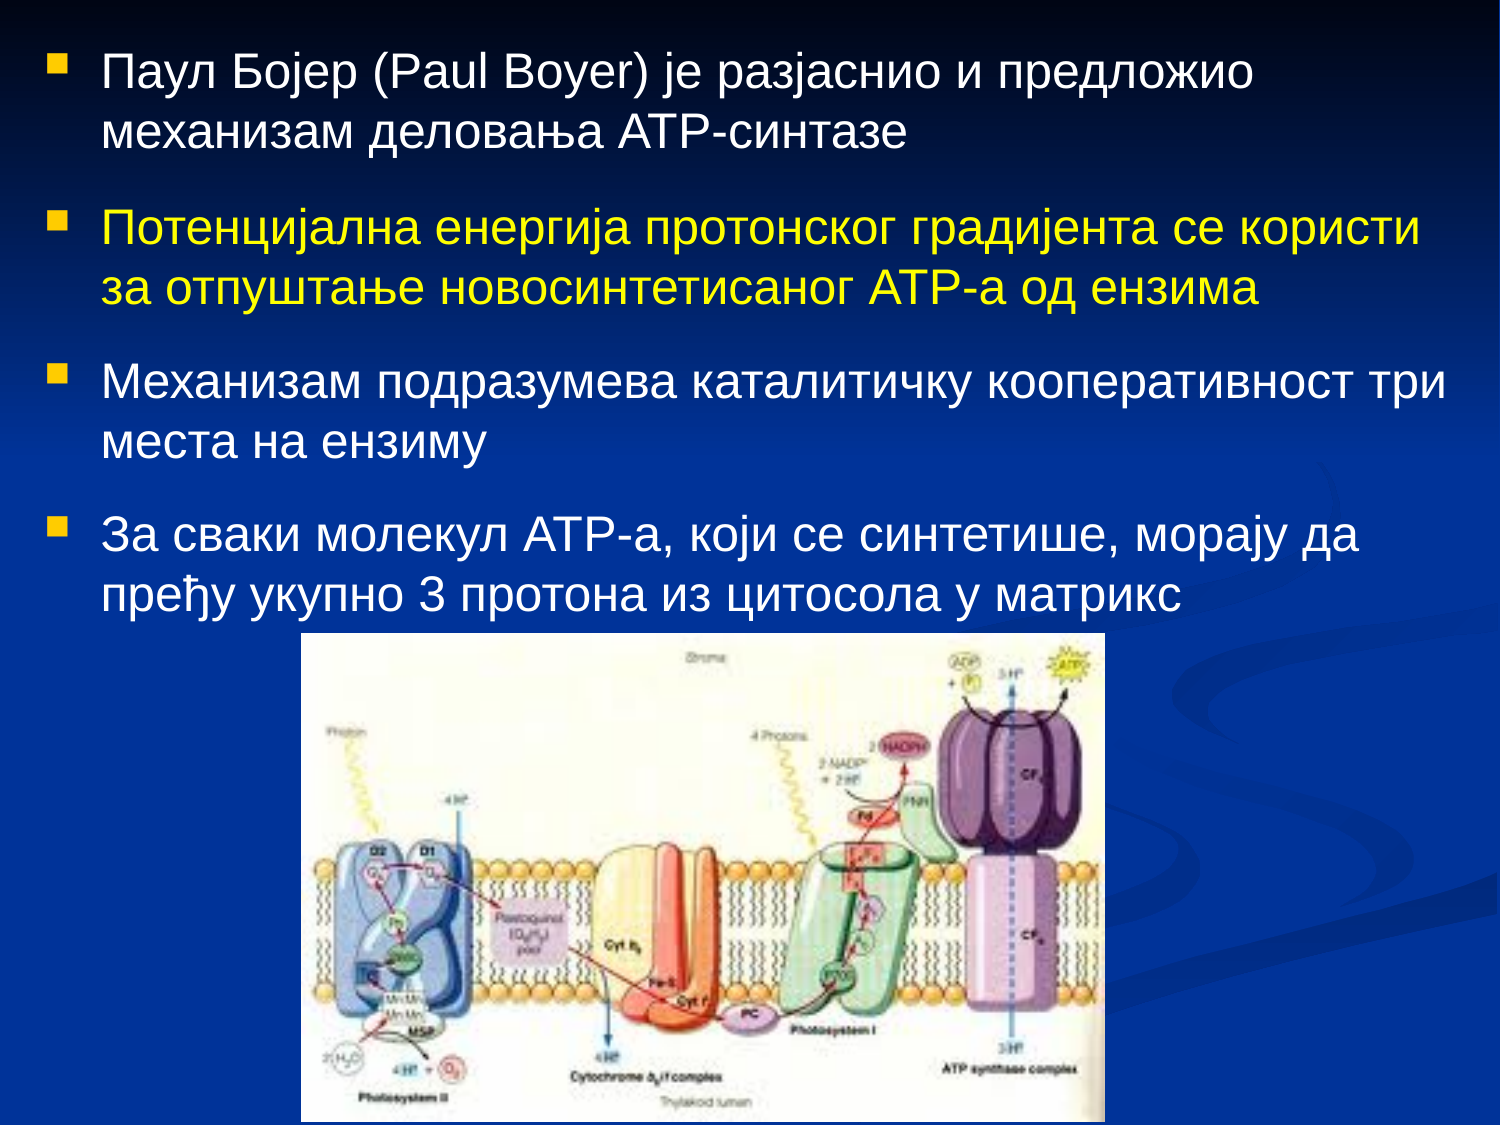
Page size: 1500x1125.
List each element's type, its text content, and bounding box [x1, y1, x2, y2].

list Паул Бојер (Paul Boyer) је разјаснио и предложио механизам деловања АТР-синтазе Потенцијална енергија протонског градијента се користи за отпуштање новосинтетисаног АТР-а од ензима Механизам подразумева каталитичку кооперативност три места на ензиму За сваки молекул АТР-а, који се синтетише, морају да пређу укупно 3 протона из цитосола у матрикс [29, 30, 1500, 717]
picture [300, 632, 1105, 1122]
